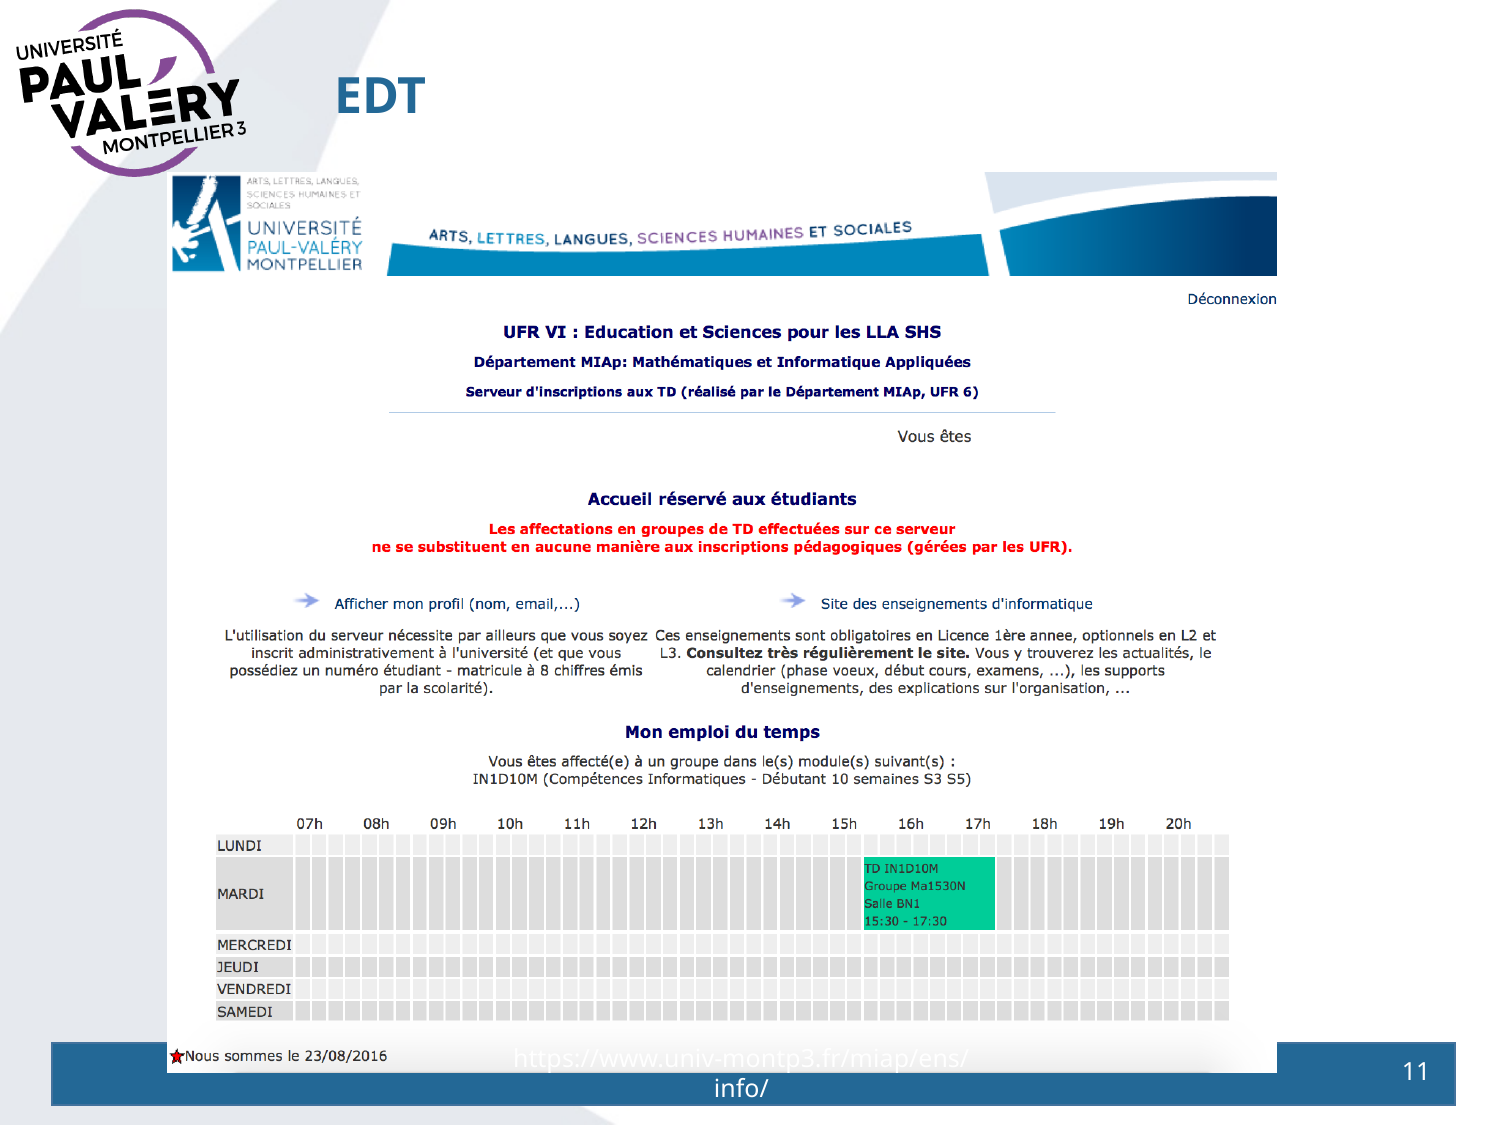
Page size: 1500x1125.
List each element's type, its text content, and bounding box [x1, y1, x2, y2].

picture [0, 0, 1500, 1125]
title EDT [319, 28, 1446, 168]
footer https://www.univ-montp3.fr/miap/ens/info/ [480, 1073, 1004, 1103]
slide_number 11 [1107, 1042, 1446, 1103]
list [167, 172, 1277, 1073]
